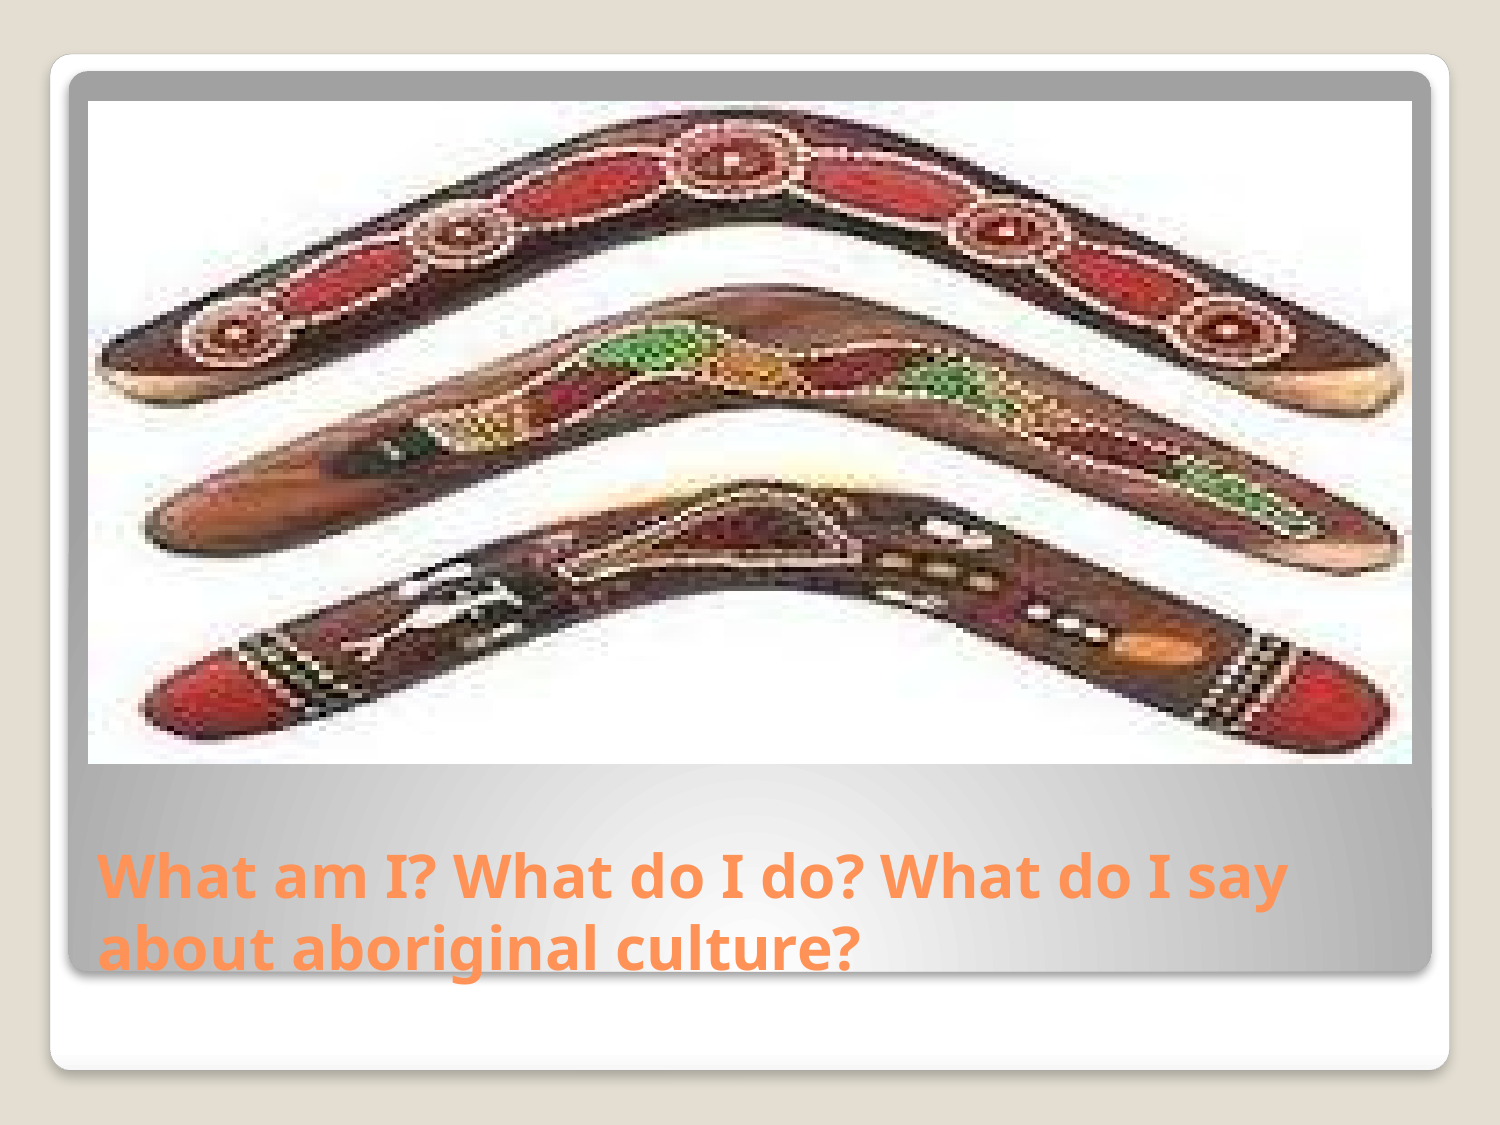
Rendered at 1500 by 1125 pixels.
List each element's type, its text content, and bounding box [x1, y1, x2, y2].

picture [88, 101, 1412, 764]
title What am I? What do I do? What do I say about aboriginal culture? [82, 817, 1425, 990]
